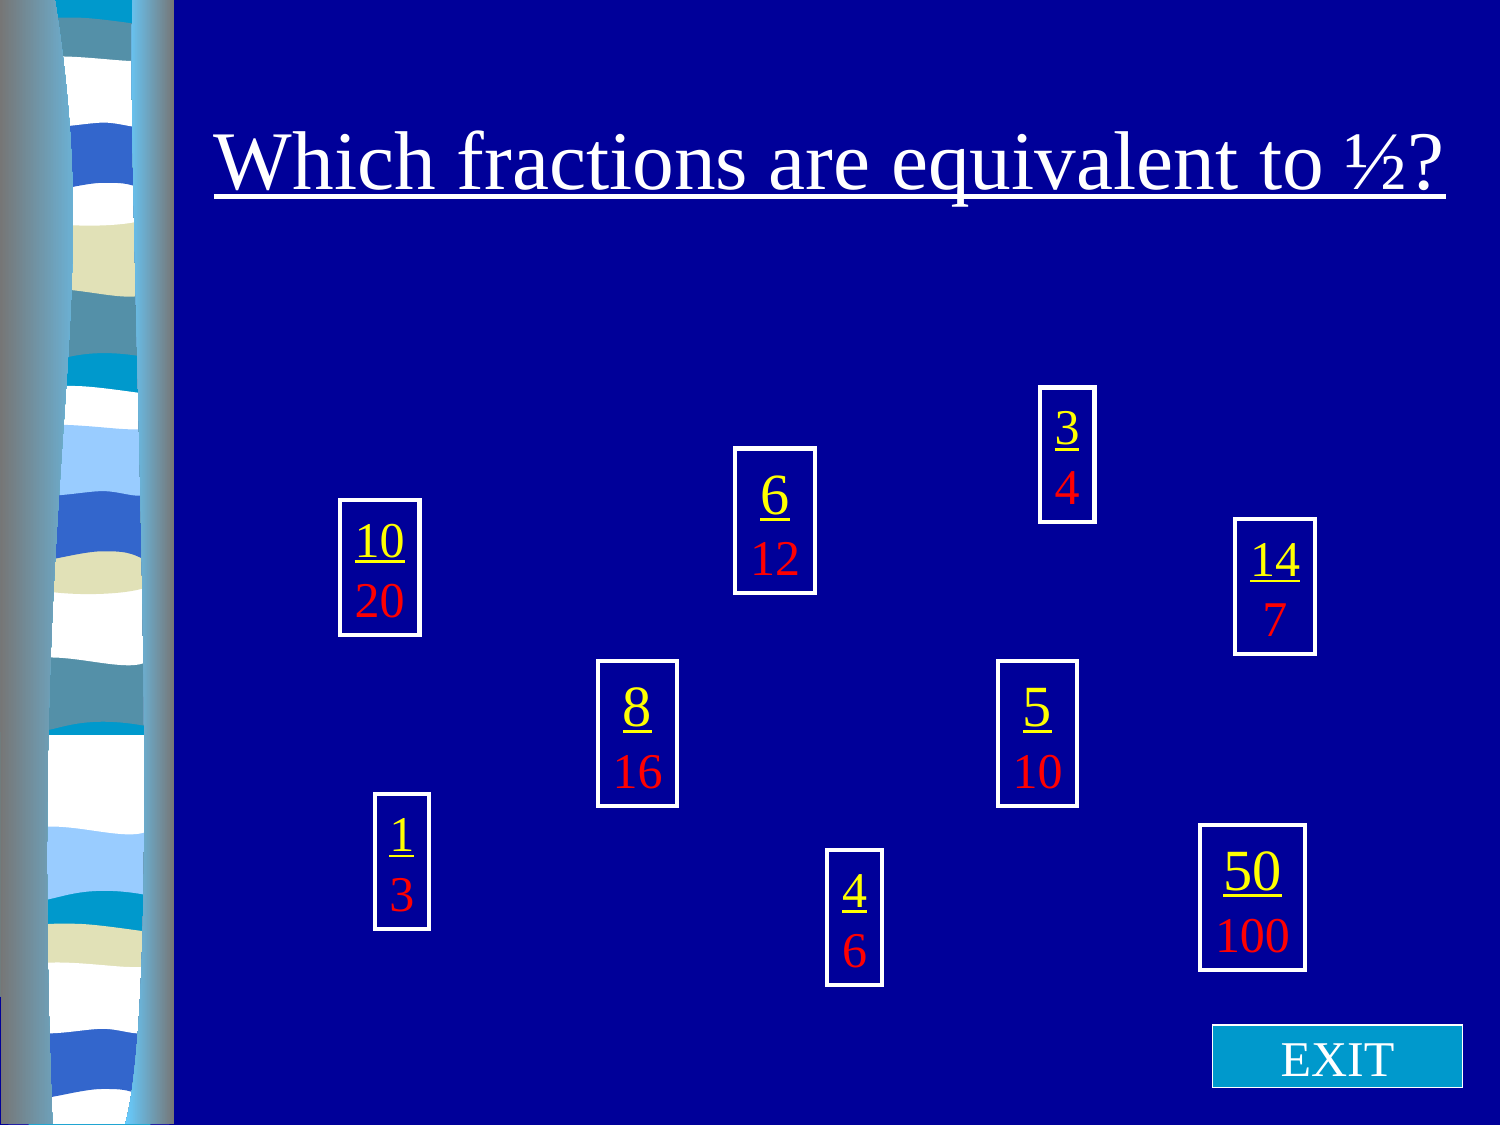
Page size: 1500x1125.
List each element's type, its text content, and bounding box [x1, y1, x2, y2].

text_box 4 6 [827, 849, 882, 985]
text_box 14 7 [1235, 519, 1315, 654]
text_box 50 100 [1200, 825, 1305, 970]
title Which fractions are equivalent to ½? [192, 74, 1468, 238]
text_box EXIT [1212, 1024, 1463, 1088]
text_box 10 20 [339, 499, 420, 635]
text_box 6 12 [735, 448, 815, 594]
text_box 1 3 [374, 794, 430, 929]
text_box 3 4 [1039, 387, 1095, 523]
text_box 5 10 [997, 660, 1078, 806]
text_box 8 16 [597, 660, 678, 806]
